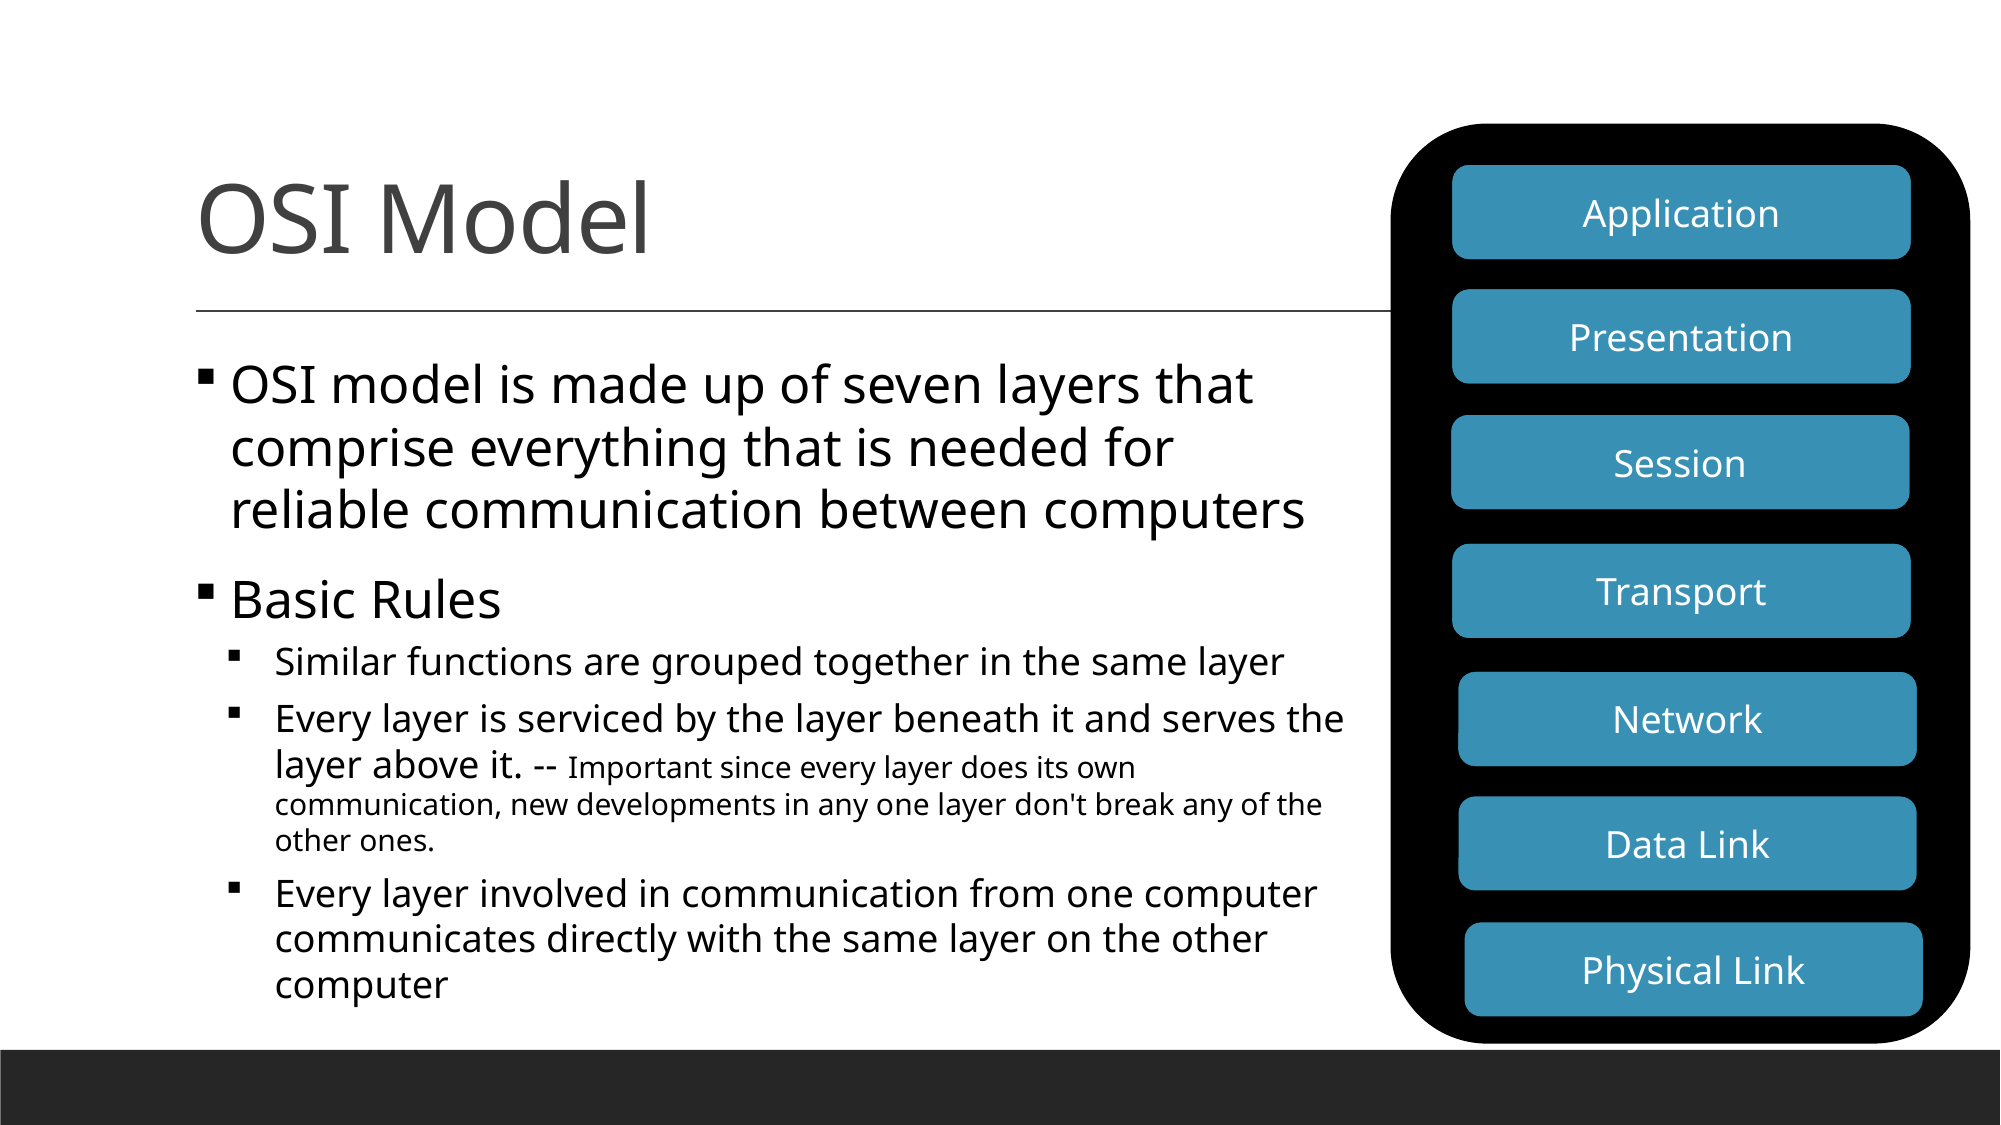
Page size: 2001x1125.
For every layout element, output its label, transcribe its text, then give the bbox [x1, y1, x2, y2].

text_box Session [1451, 415, 1910, 510]
text_box Network [1458, 671, 1917, 767]
text_box Application [1452, 165, 1911, 260]
text_box Data Link [1458, 796, 1917, 891]
title OSI Model [180, 44, 1830, 283]
text_box [1389, 122, 1972, 1045]
text_box Physical Link [1464, 922, 1923, 1017]
list OSI model is made up of seven layers that comprise everything that is needed for reliable communication between computers Basic Rules Similar functions are grouped together in the same layer Every layer is serviced by the layer beneath it and serves the layer above it. -- Important since every layer does its own communication, new developments in any one layer don't break any of the other ones. Every layer involved in communication from one computer communicates directly with the same layer on the other computer [194, 343, 1356, 1016]
text_box Transport [1452, 543, 1911, 638]
text_box Presentation [1452, 289, 1911, 384]
